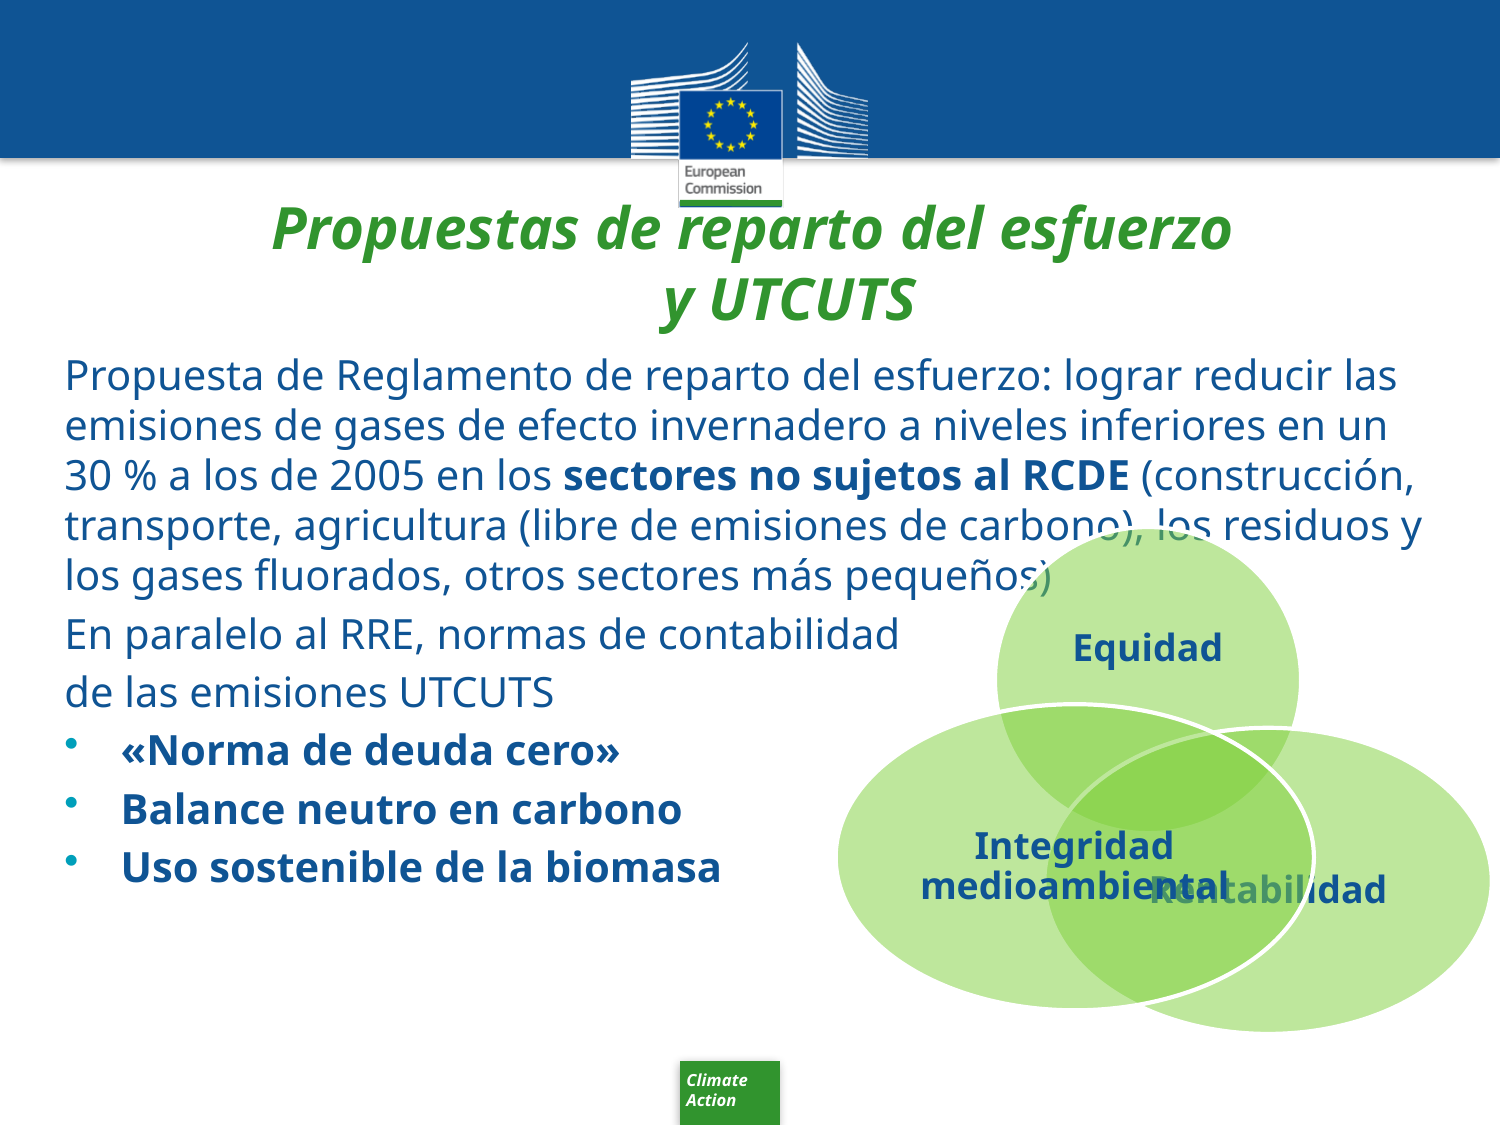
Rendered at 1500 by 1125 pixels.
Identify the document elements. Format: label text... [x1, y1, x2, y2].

list Propuesta de Reglamento de reparto del esfuerzo: lograr reducir las emisiones de gases de efecto invernadero a niveles inferiores en un 30 % a los de 2005 en los sectores no sujetos al RCDE (construcción, transporte, agricultura (libre de emisiones de carbono), los residuos y los gases fluorados, otros sectores más pequeños) En paralelo al RRE, normas de contabilidad de las emisiones UTCUTS «Norma de deuda cero» Balance neutro en carbono Uso sostenible de la biomasa [49, 341, 1439, 1110]
title Propuestas de reparto del esfuerzo y UTCUTS [85, 184, 1436, 339]
picture [631, 42, 868, 184]
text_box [844, 514, 1456, 1043]
